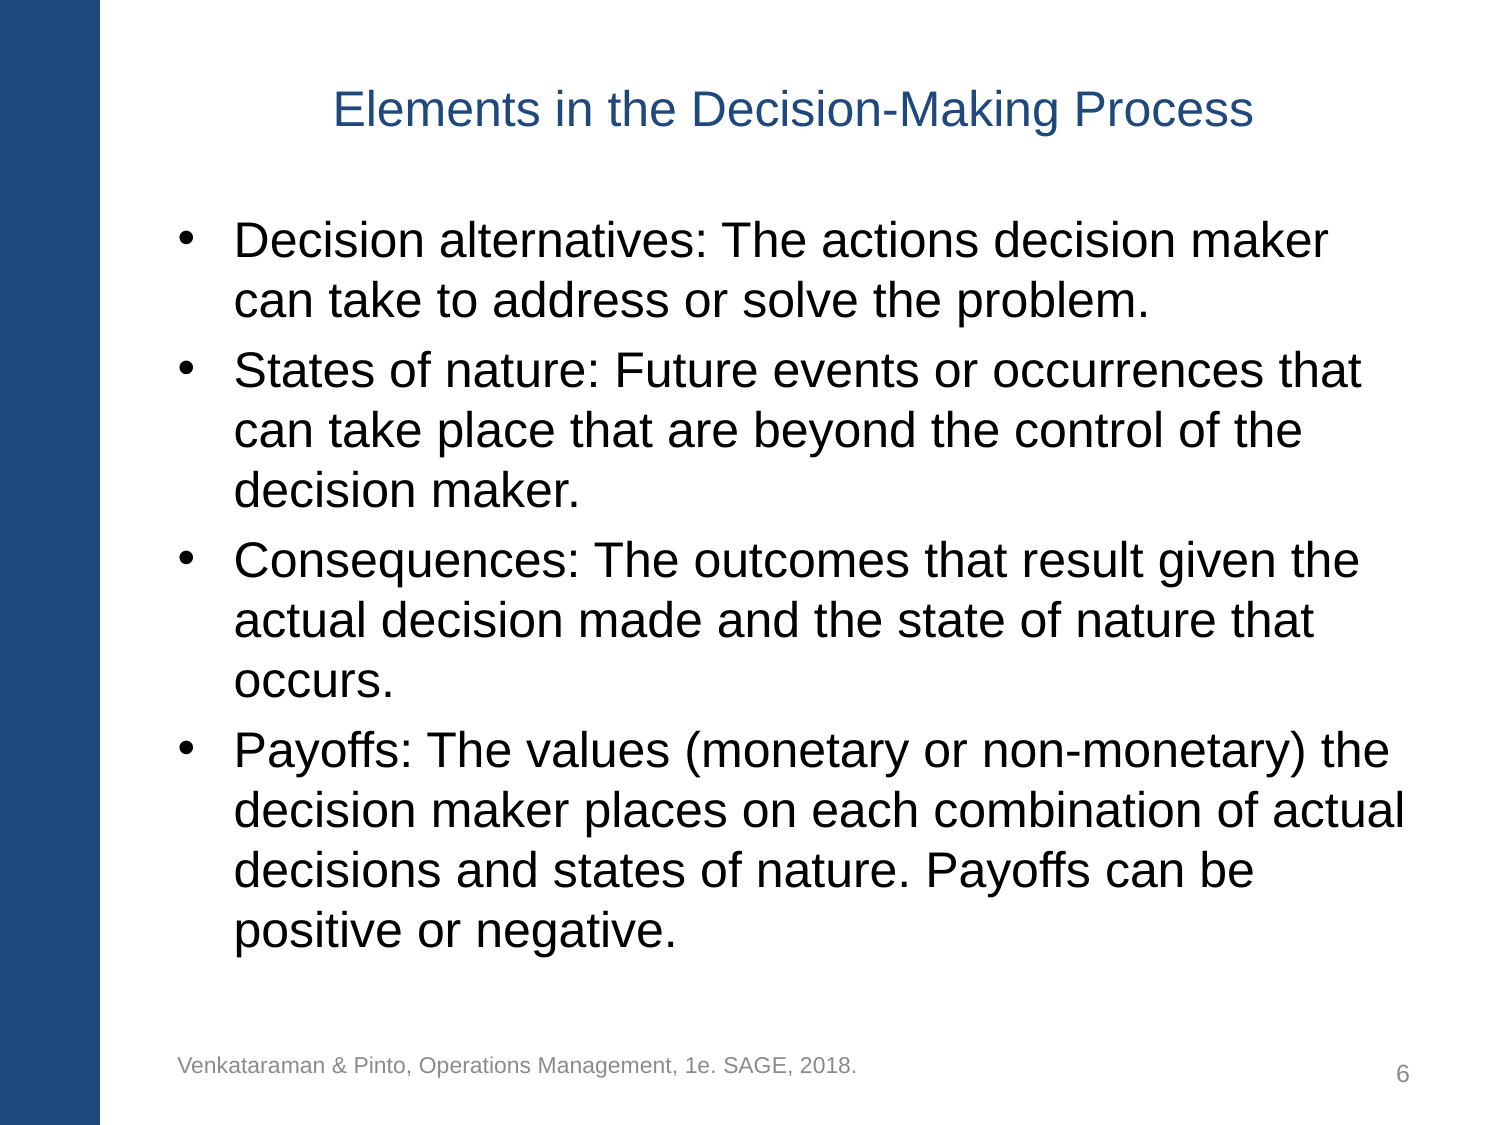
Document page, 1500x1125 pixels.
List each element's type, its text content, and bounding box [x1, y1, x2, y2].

slide_number 6 [1350, 1042, 1425, 1103]
footer Venkataraman & Pinto, Operations Management, 1e. SAGE, 2018. [162, 1042, 1313, 1103]
title Elements in the Decision-Making Process [162, 12, 1425, 200]
list Decision alternatives: The actions decision maker can take to address or solve the problem. States of nature: Future events or occurrences that can take place that are beyond the control of the decision maker. Consequences: The outcomes that result given the actual decision made and the state of nature that occurs. Payoffs: The values (monetary or non-monetary) the decision maker places on each combination of actual decisions and states of nature. Payoffs can be positive or negative. [162, 200, 1425, 1025]
